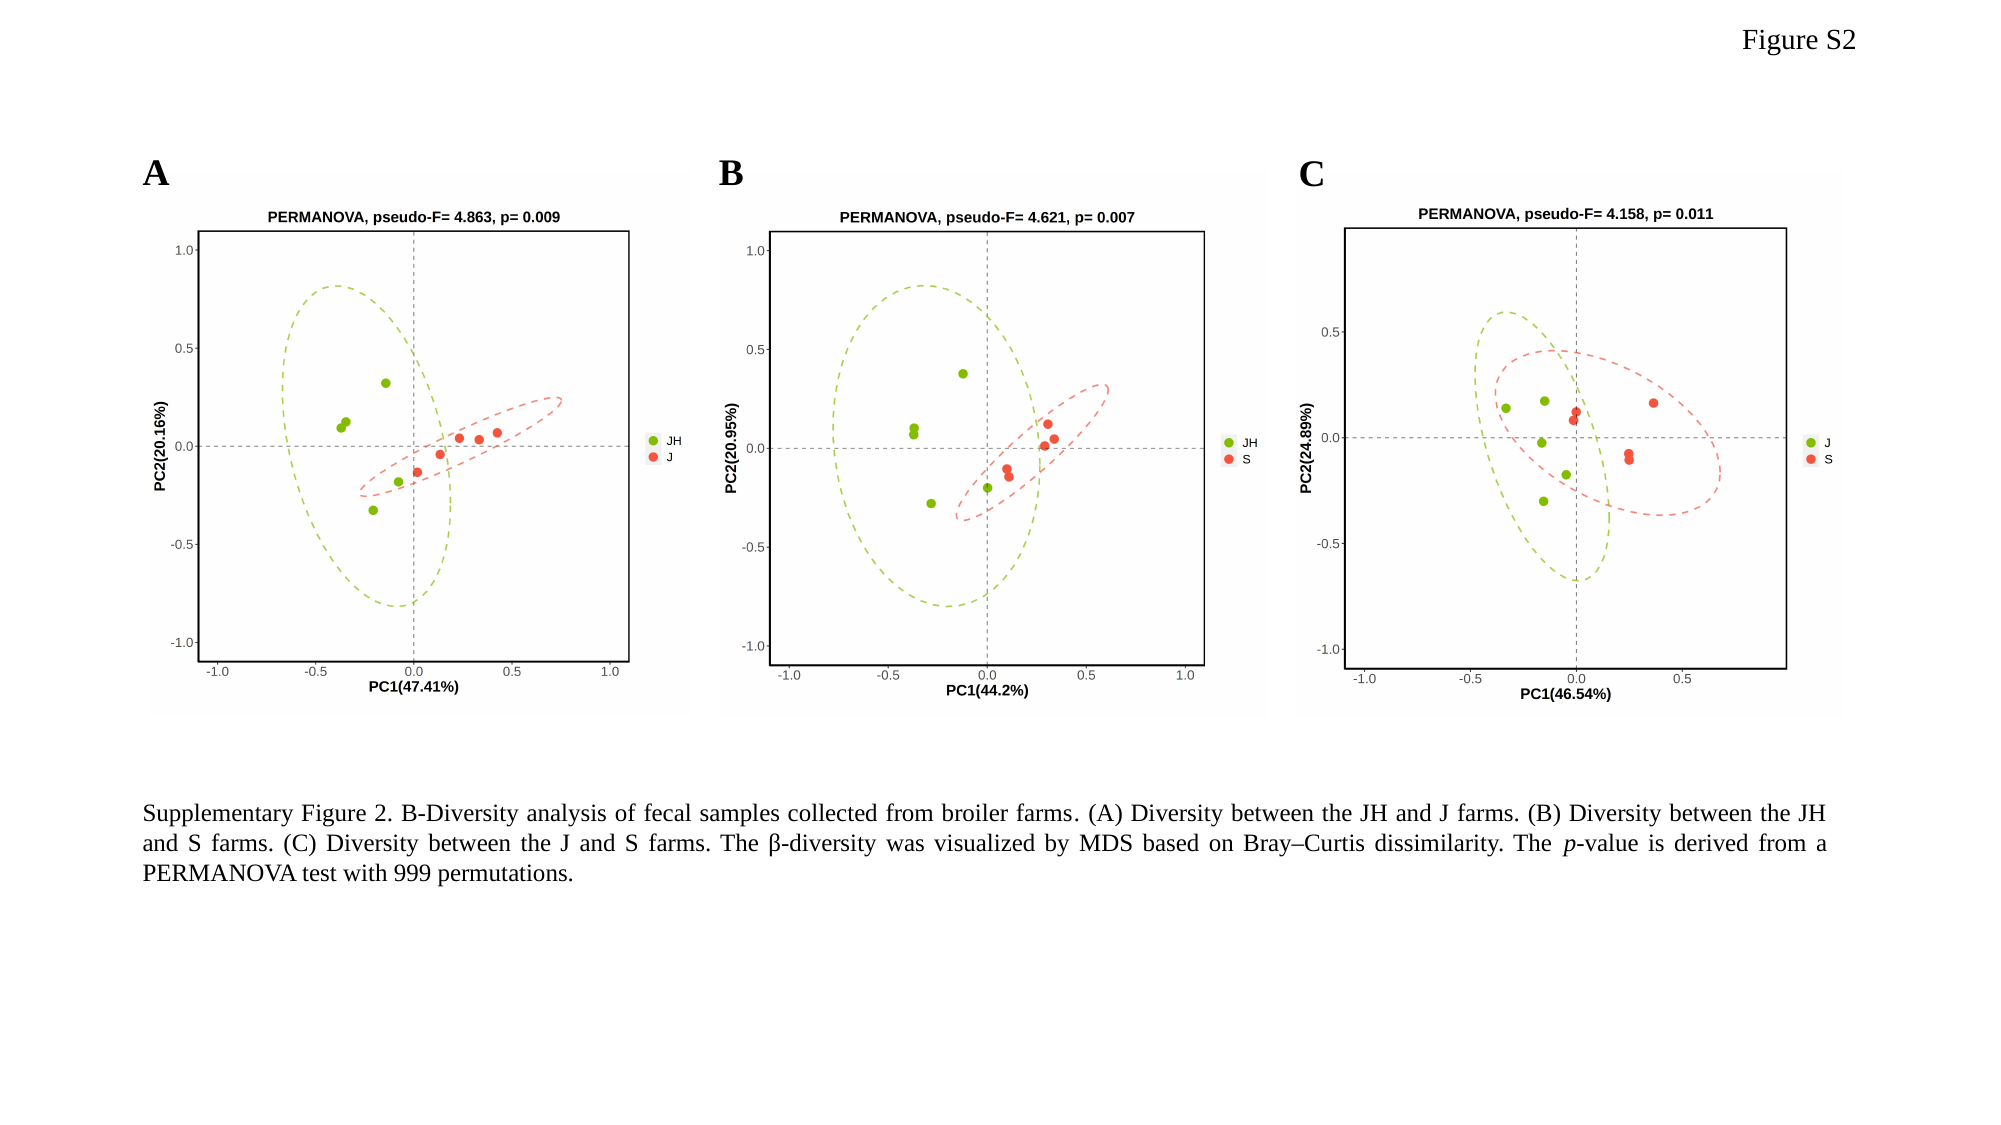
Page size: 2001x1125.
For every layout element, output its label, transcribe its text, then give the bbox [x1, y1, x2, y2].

text_box B [703, 140, 764, 201]
picture [149, 171, 692, 714]
picture [1295, 171, 1843, 718]
text_box C [1283, 141, 1344, 202]
text_box A [127, 140, 188, 201]
text_box Figure S2 [1727, 13, 1921, 63]
text_box Supplementary Figure 2. Β-Diversity analysis of fecal samples collected from broiler farms. (A) Diversity between the JH and J farms. (B) Diversity between the JH and S farms. (C) Diversity between the J and S farms. The β-diversity was visualized by MDS based on Bray–Curtis dissimilarity. The p-value is derived from a PERMANOVA test with 999 permutations. [127, 789, 1843, 894]
picture [720, 171, 1268, 718]
